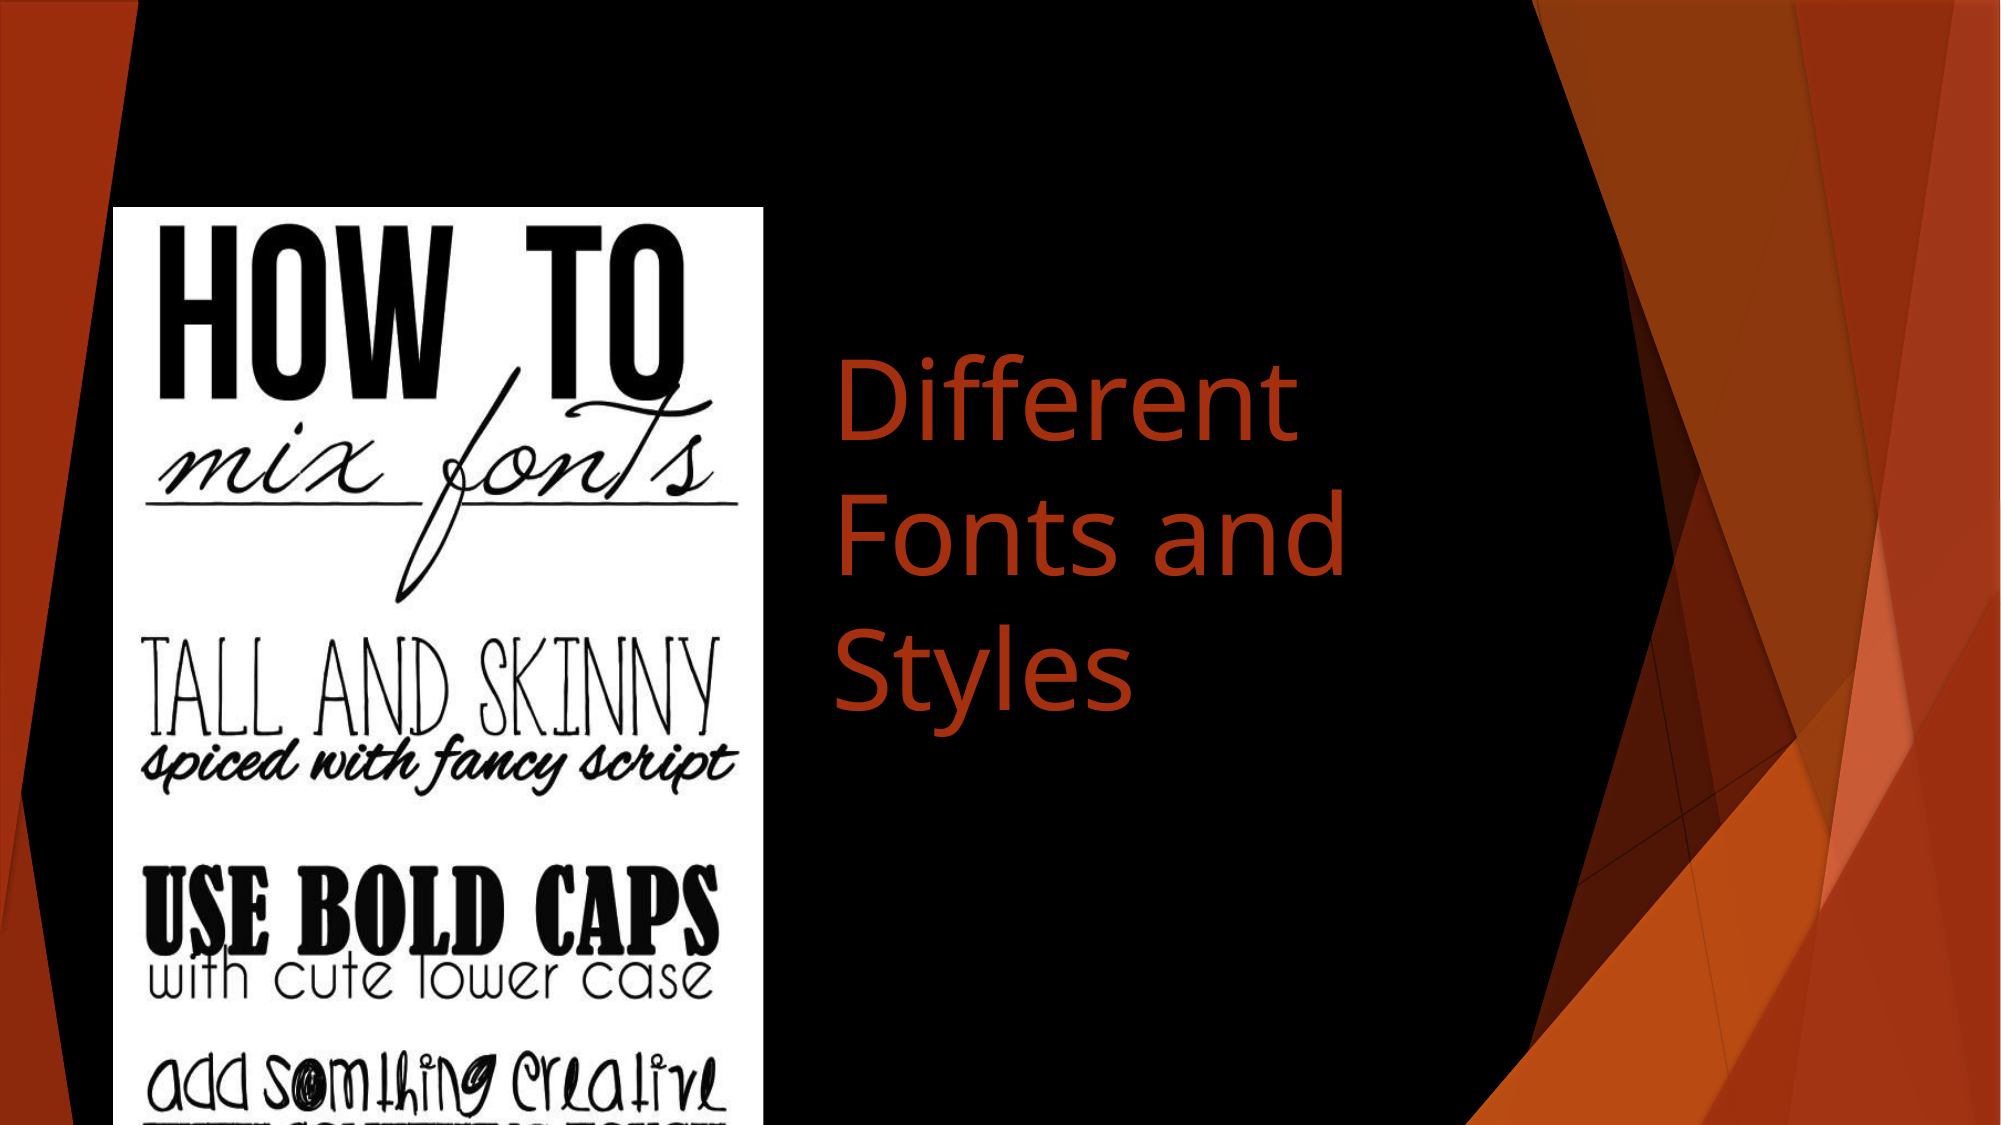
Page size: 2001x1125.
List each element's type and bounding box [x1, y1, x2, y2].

text_box [0, 0, 2000, 1125]
list [112, 207, 764, 1125]
